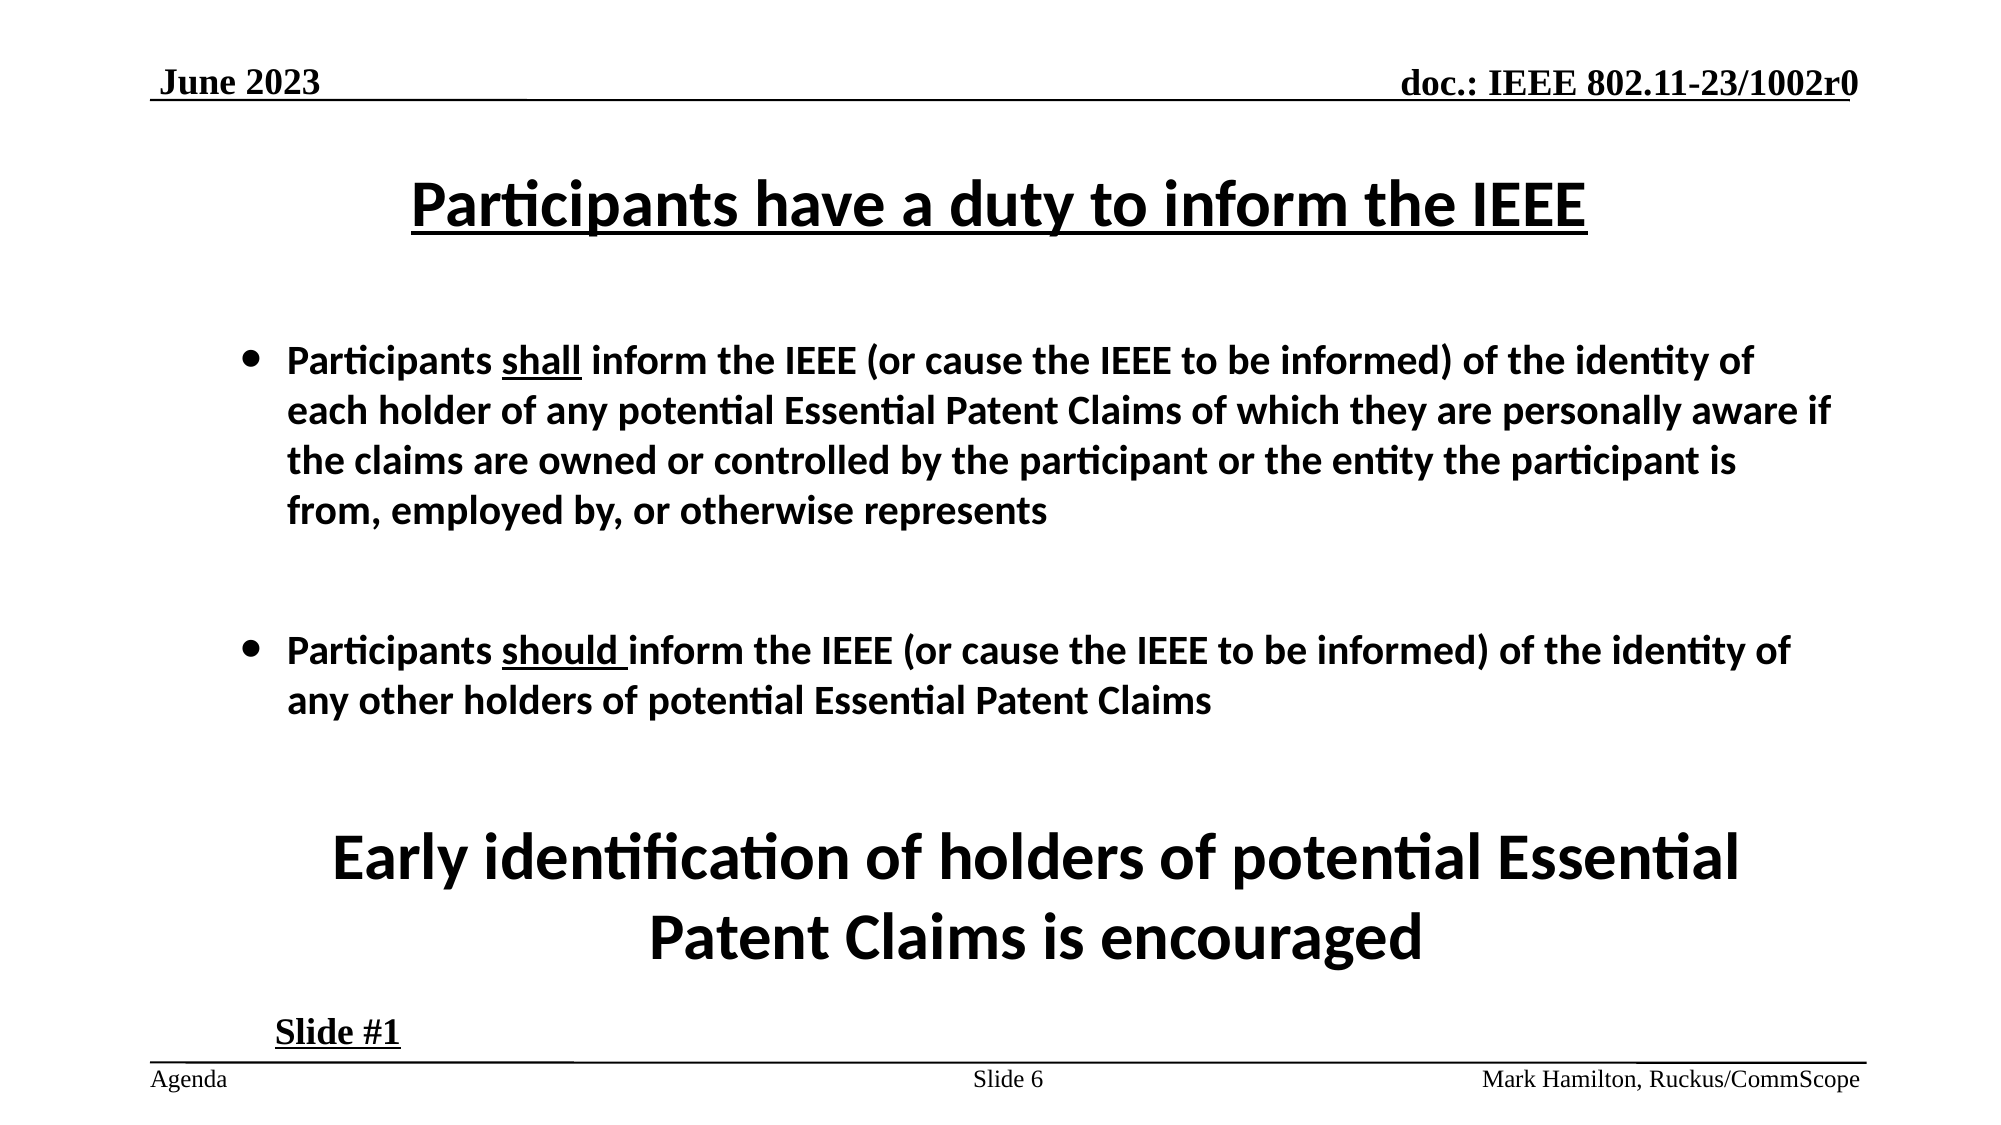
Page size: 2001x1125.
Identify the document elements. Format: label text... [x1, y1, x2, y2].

text_box Slide #1 [260, 999, 417, 1060]
slide_number Slide 6 [950, 1061, 1067, 1123]
list Participants shall inform the IEEE (or cause the IEEE to be informed) of the identity of each holder of any potential Essential Patent Claims of which they are personally aware if the claims are owned or controlled by the participant or the entity the participant is from, employed by, or otherwise represents Participants should inform the IEEE (or cause the IEEE to be informed) of the identity of any other holders of potential Essential Patent Claims Early identification of holders of potential Essential Patent Claims is encouraged [149, 324, 1850, 1000]
title Participants have a duty to inform the IEEE [149, 112, 1850, 288]
